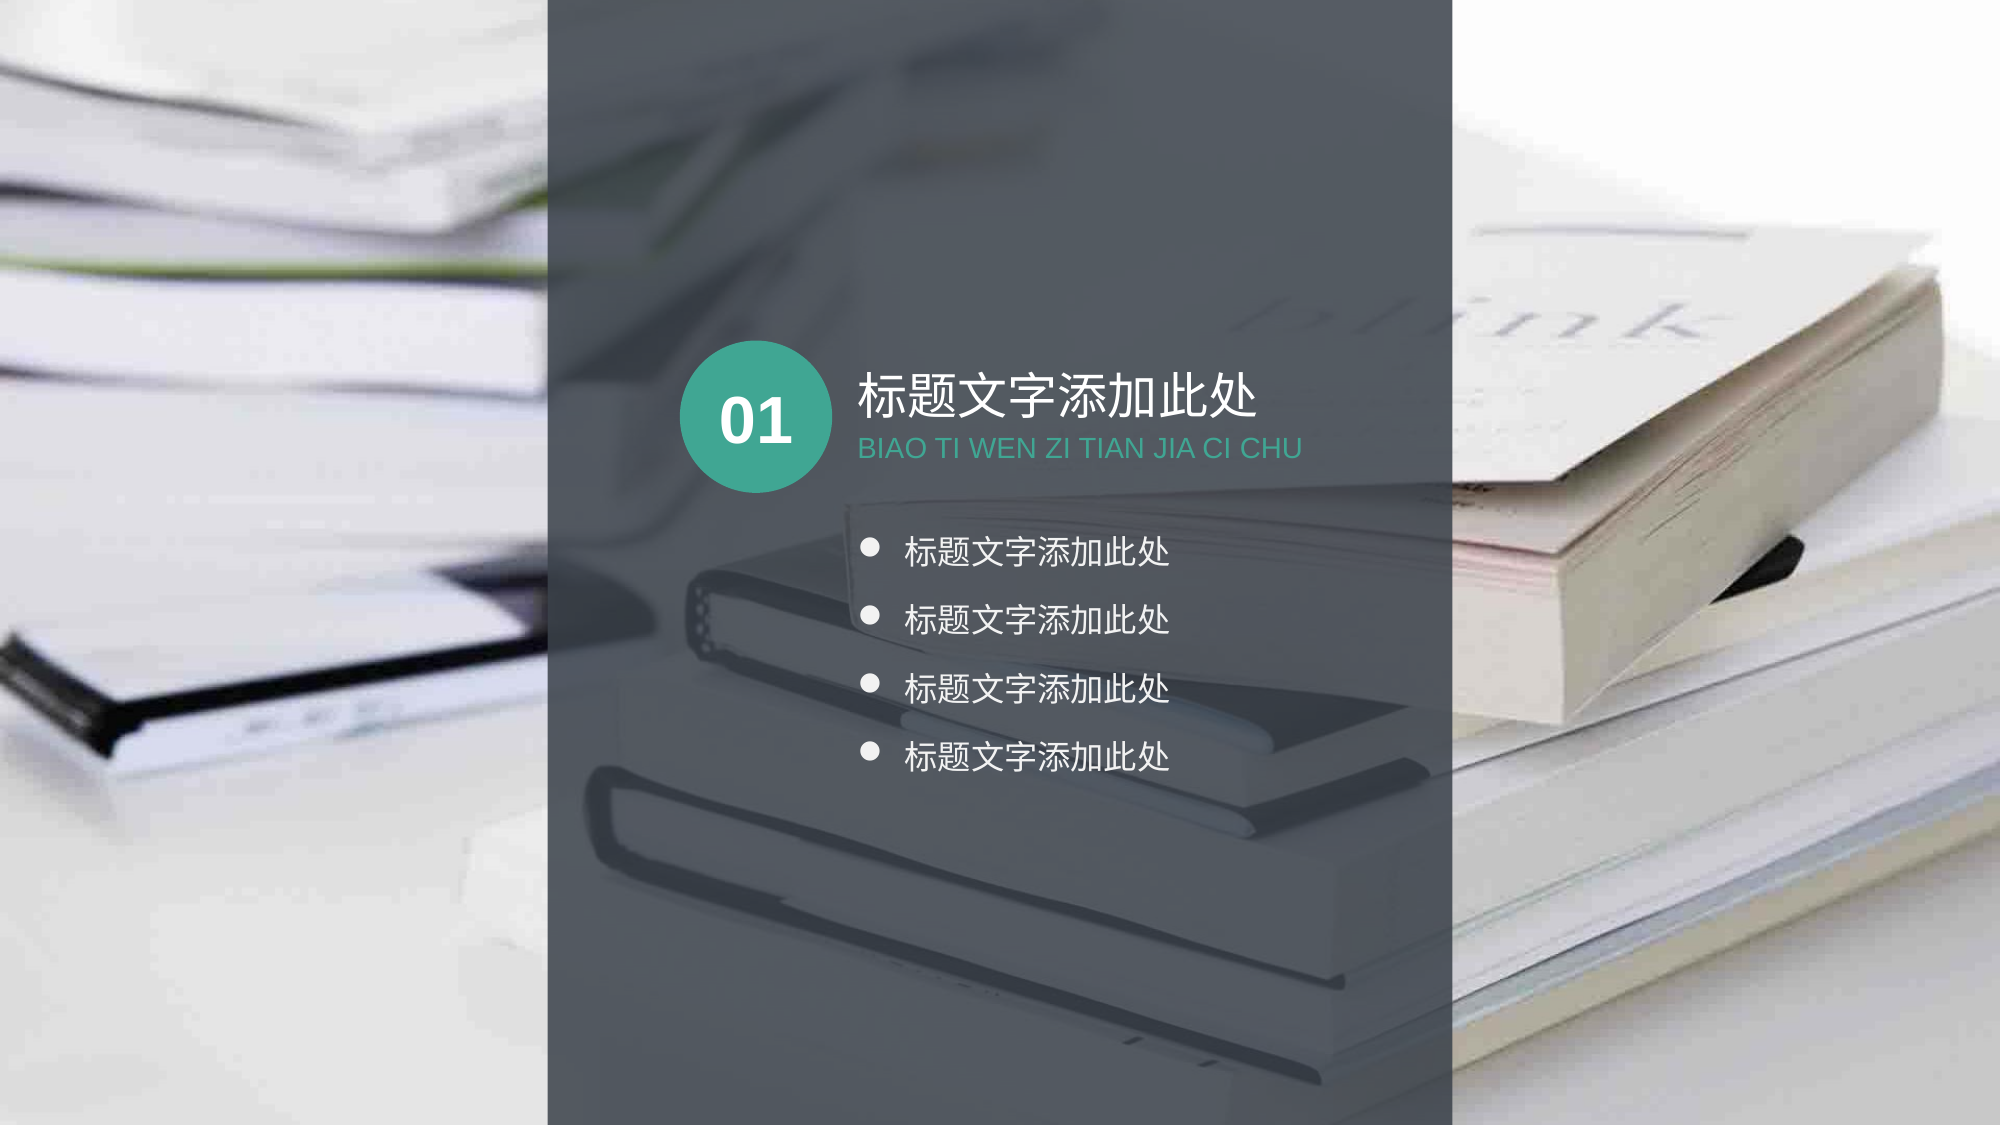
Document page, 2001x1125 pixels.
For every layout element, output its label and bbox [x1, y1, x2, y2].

picture [0, 0, 2000, 1125]
text_box [679, 340, 1320, 785]
